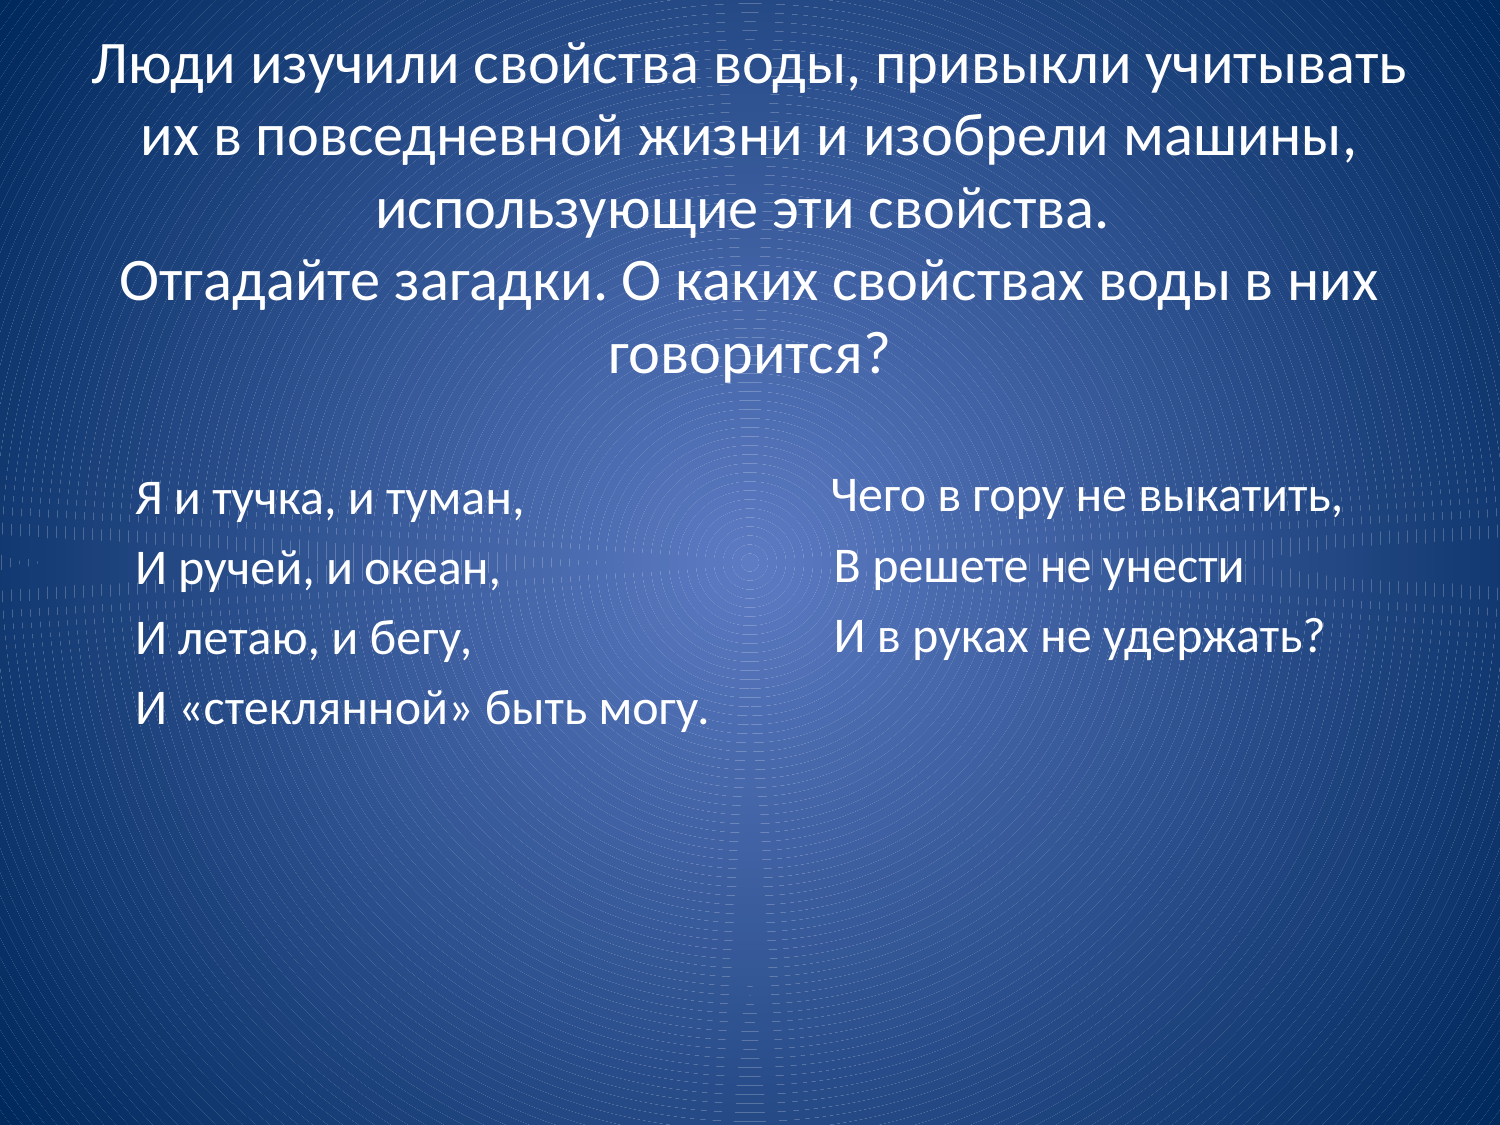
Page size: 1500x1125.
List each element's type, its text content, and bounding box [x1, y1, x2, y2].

list Чего в гору не выкатить, В решете не унести И в руках не удержать? [762, 445, 1426, 1006]
list Я и тучка, и туман, И ручей, и океан, И летаю, и бегу, И «стеклянной» быть могу. [74, 456, 738, 1006]
title Люди изучили свойства воды, привыкли учитывать их в повседневной жизни и изобрели машины, использующие эти свойства. Отгадайте загадки. О каких свойствах воды в них говорится? [74, 44, 1426, 364]
